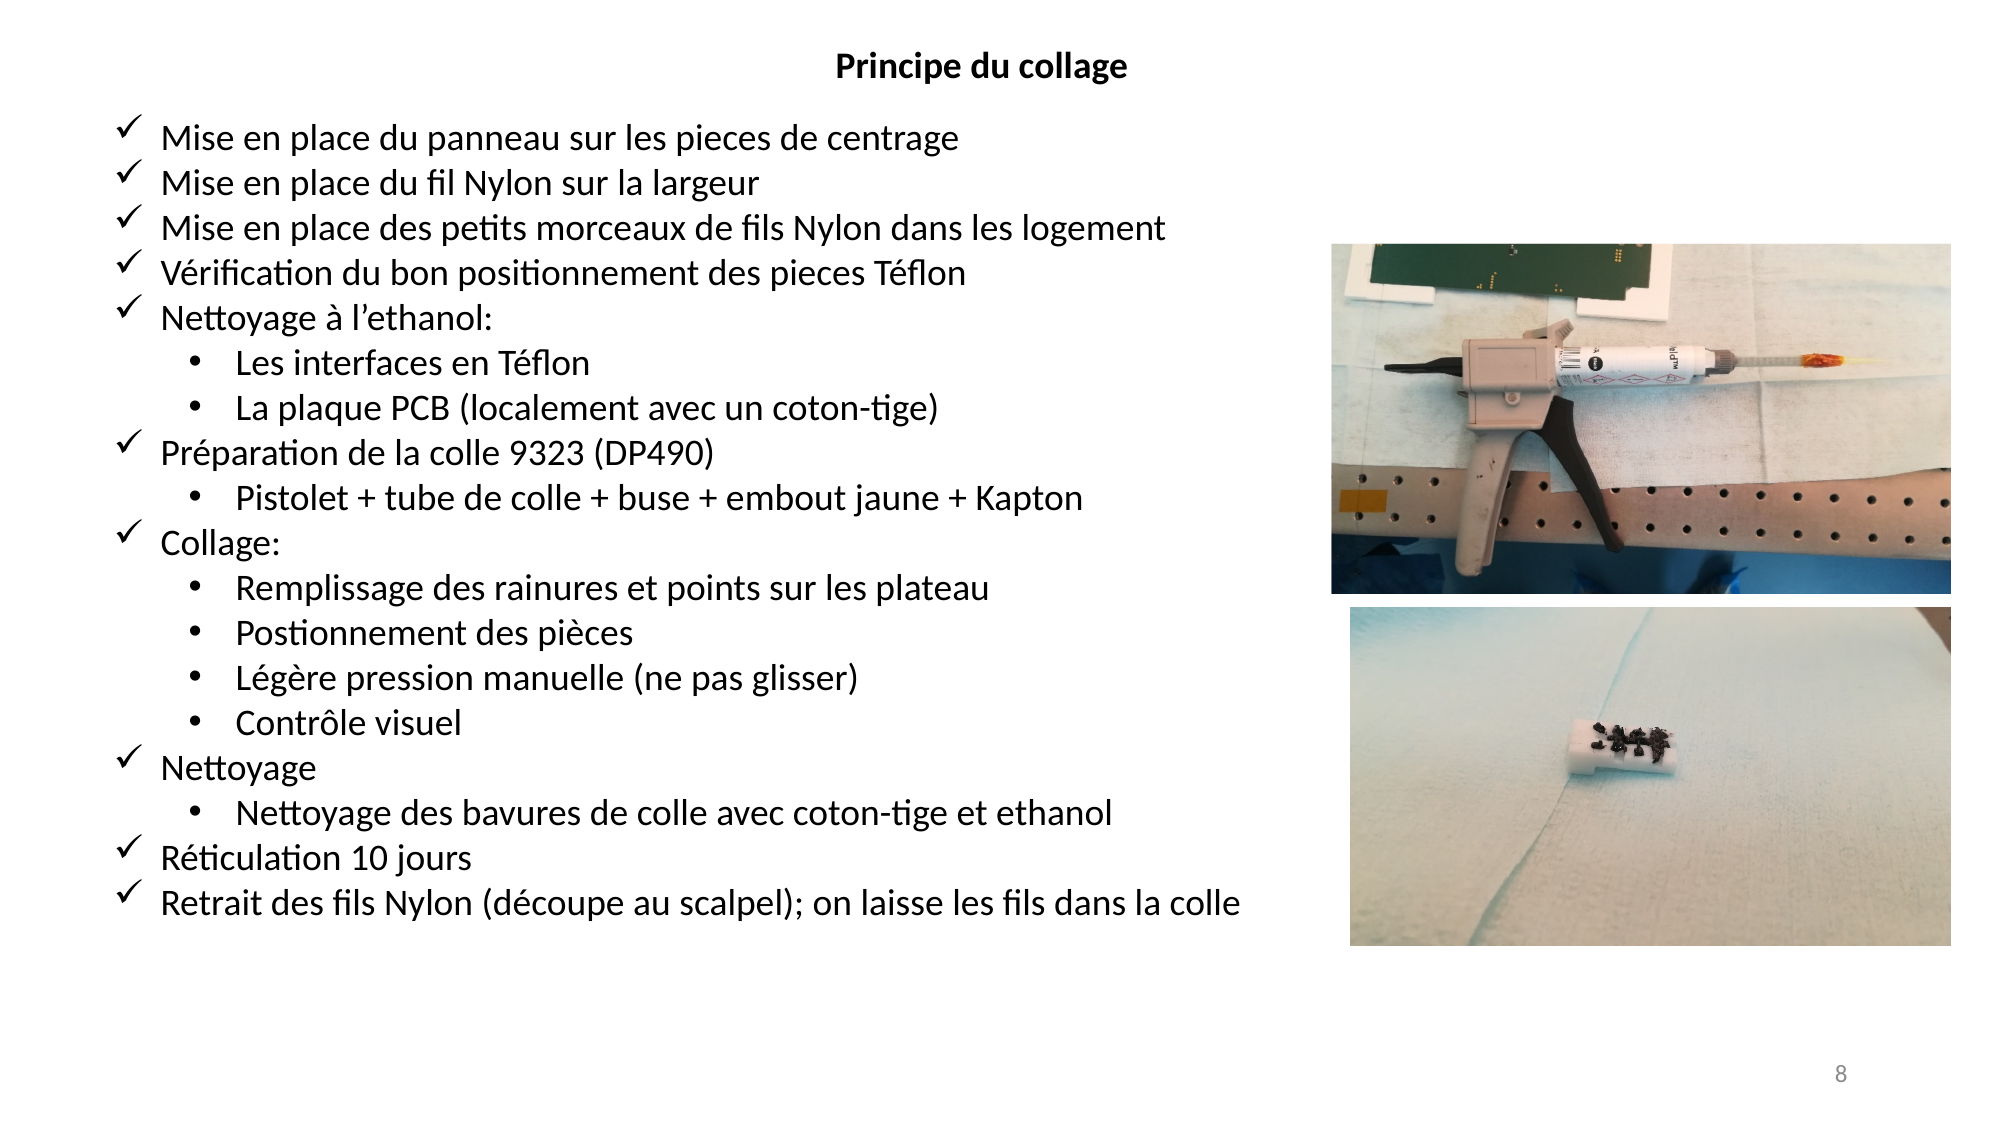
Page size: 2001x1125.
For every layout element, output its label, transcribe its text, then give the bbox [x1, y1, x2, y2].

slide_number 8 [1412, 1042, 1863, 1103]
text_box Principe du collage [447, 33, 1516, 94]
text_box Mise en place du panneau sur les pieces de centrage Mise en place du fil Nylon sur la largeur Mise en place des petits morceaux de fils Nylon dans les logement Vérification du bon positionnement des pieces Téflon Nettoyage à l’ethanol: Les interfaces en Téflon La plaque PCB (localement avec un coton-tige) Préparation de la colle 9323 (DP490) Pistolet + tube de colle + buse + embout jaune + Kapton Collage: Remplissage des rainures et points sur les plateau Postionnement des pièces Légère pression manuelle (ne pas glisser) Contrôle visuel Nettoyage Nettoyage des bavures de colle avec coton-tige et ethanol Réticulation 10 jours Retrait des fils Nylon (découpe au scalpel); on laisse les fils dans la colle [98, 105, 1555, 976]
picture [1332, 108, 1951, 946]
